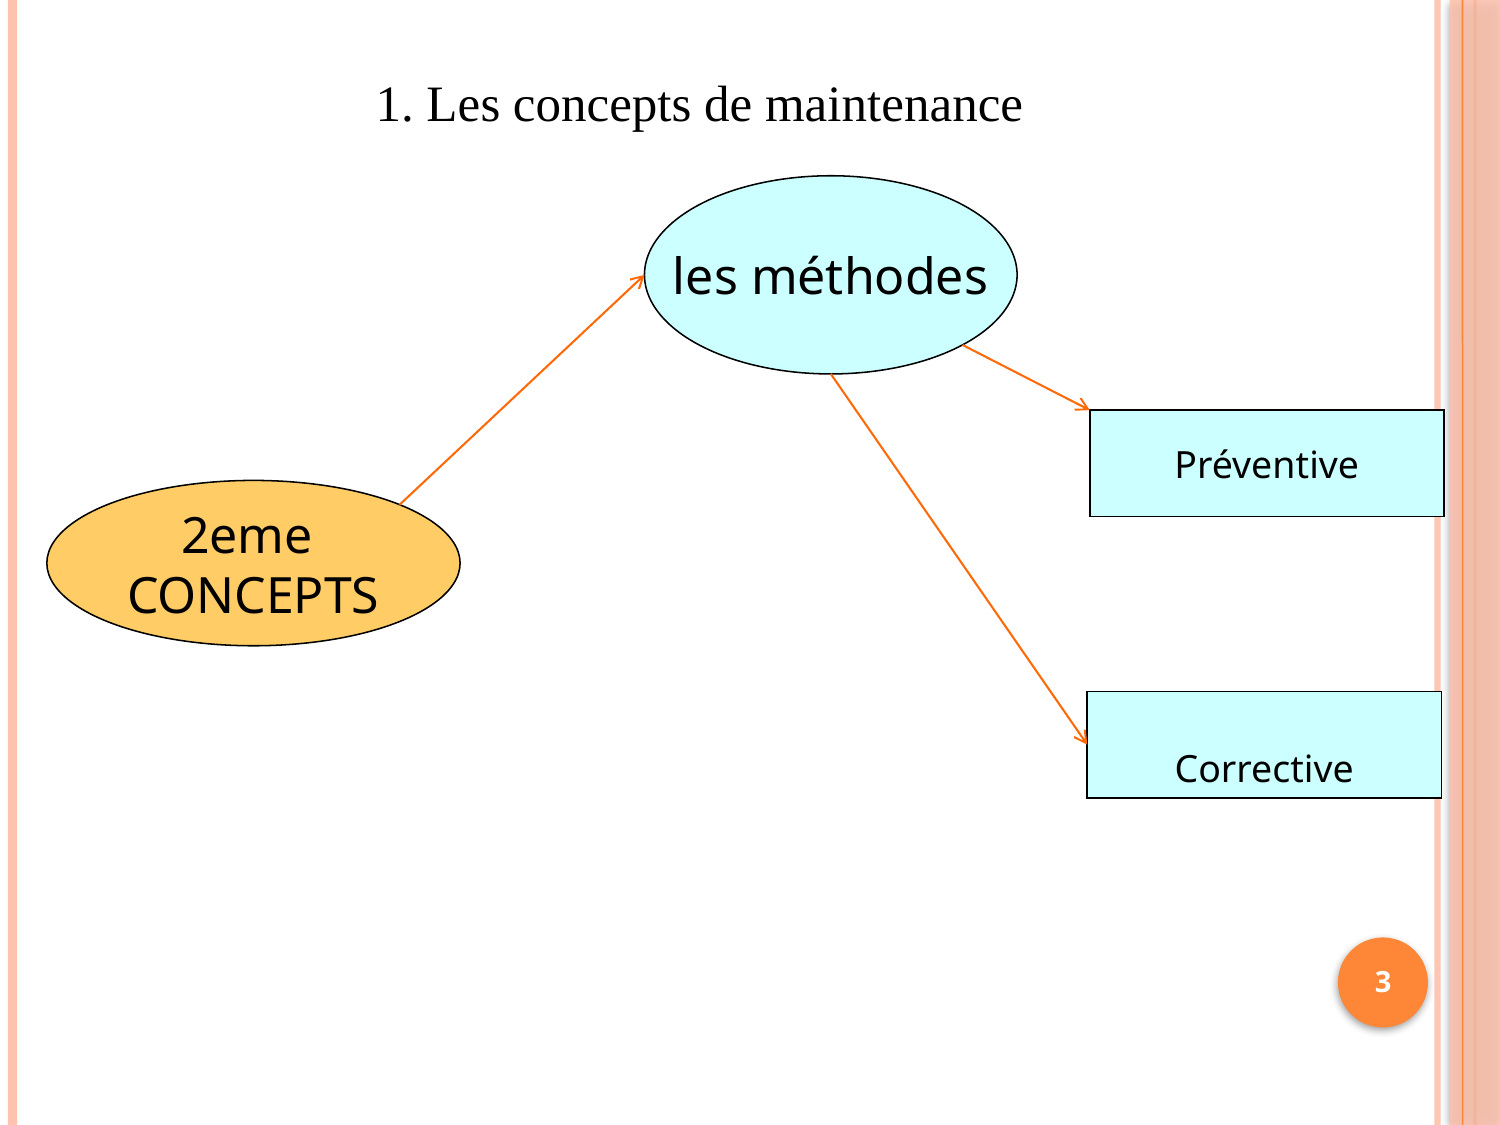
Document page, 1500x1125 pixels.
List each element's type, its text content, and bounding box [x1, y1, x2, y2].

text_box les méthodes [644, 175, 1018, 374]
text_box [773, 430, 1145, 688]
text_box 1. Les concepts de maintenance [93, 0, 1319, 141]
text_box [993, 313, 1060, 427]
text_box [406, 266, 638, 513]
text_box Corrective [1087, 691, 1442, 798]
slide_number 3 [1333, 940, 1434, 1027]
text_box 2eme CONCEPTS [46, 480, 461, 646]
text_box Préventive [1089, 410, 1444, 517]
